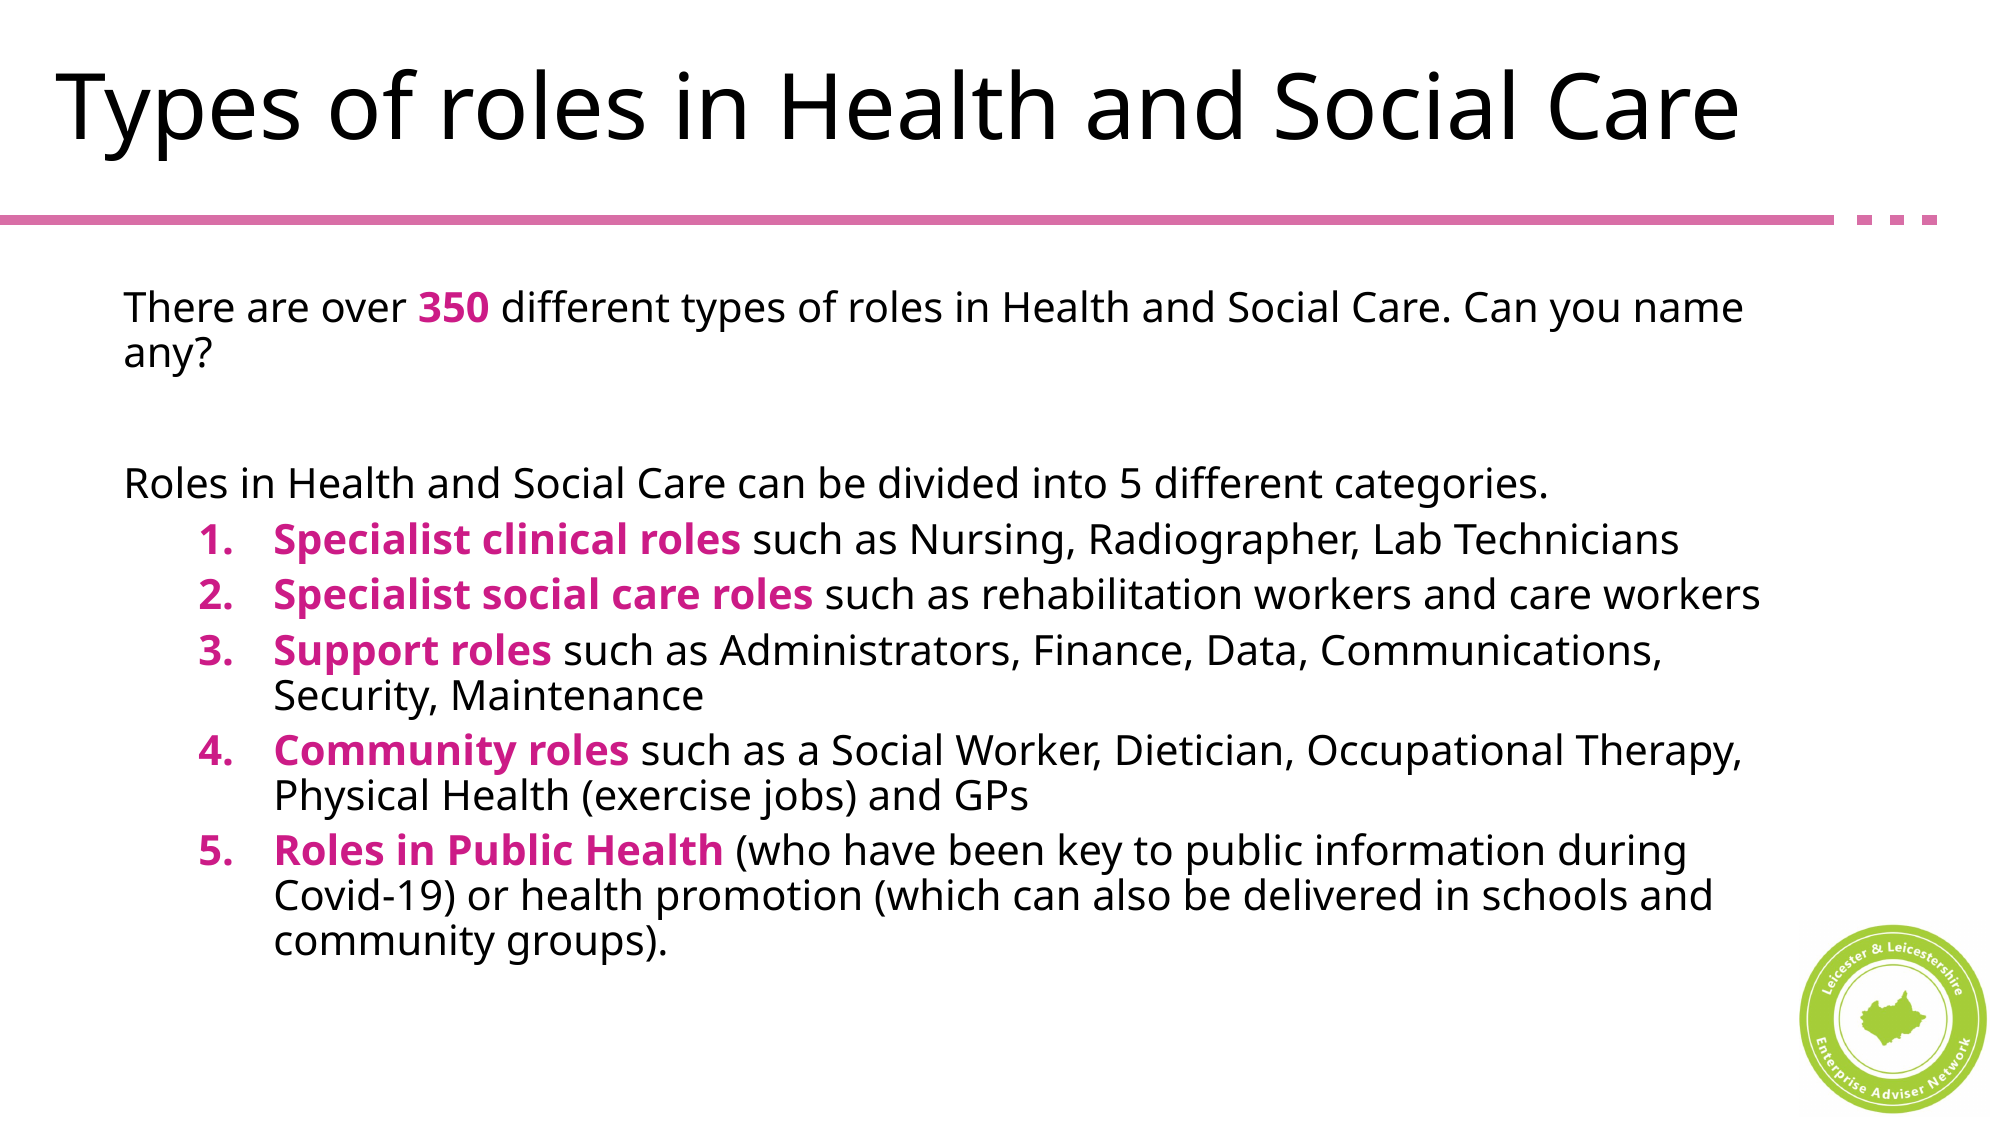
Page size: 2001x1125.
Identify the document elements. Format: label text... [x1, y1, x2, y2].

picture [1799, 920, 1990, 1117]
text_box [1890, 215, 1904, 225]
text_box [0, 215, 1834, 225]
title Types of roles in Health and Social Care [0, 41, 1800, 177]
text_box [1922, 215, 1937, 225]
list There are over 350 different types of roles in Health and Social Care. Can you name any? Roles in Health and Social Care can be divided into 5 different categories. Specialist clinical roles such as Nursing, Radiographer, Lab Technicians Specialist social care roles such as rehabilitation workers and care workers Support roles such as Administrators, Finance, Data, Communications, Security, Maintenance Community roles such as a Social Worker, Dietician, Occupational Therapy, Physical Health (exercise jobs) and GPs Roles in Public Health (who have been key to public information during Covid-19) or health promotion (which can also be delivered in schools and community groups). [108, 278, 1834, 993]
text_box [1857, 215, 1872, 225]
